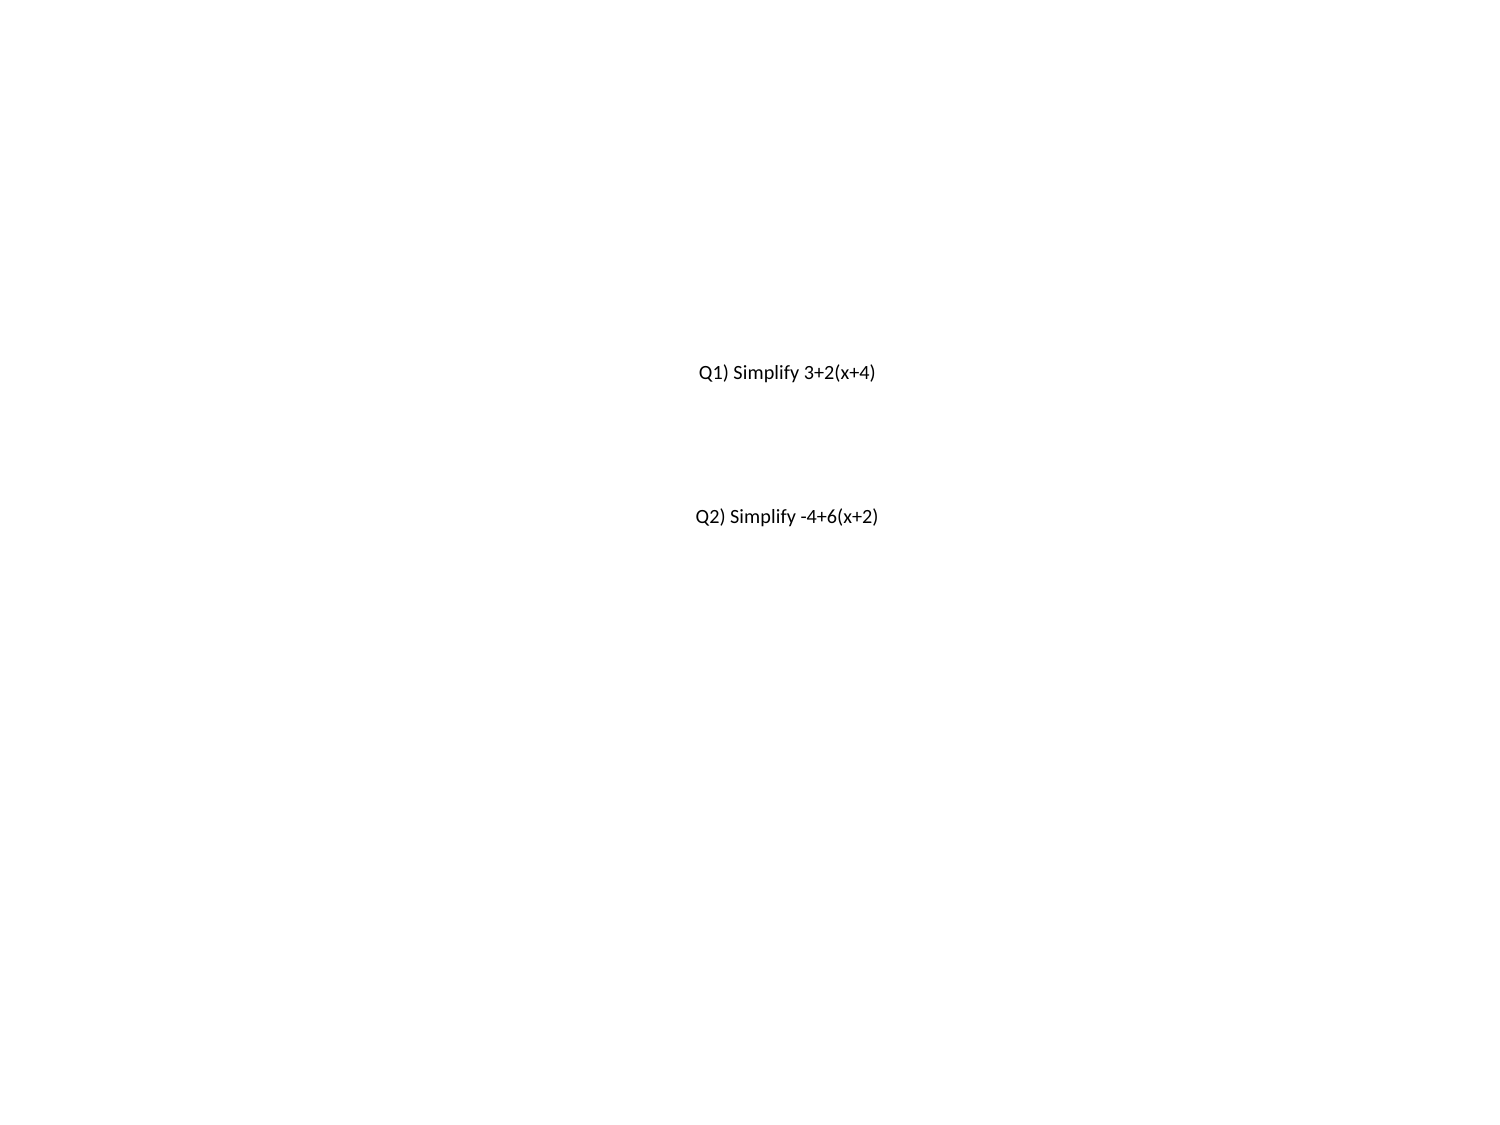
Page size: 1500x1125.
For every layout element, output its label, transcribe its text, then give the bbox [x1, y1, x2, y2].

title Q1) Simplify 3+2(x+4) Q2) Simplify -4+6(x+2) [112, 349, 1463, 538]
